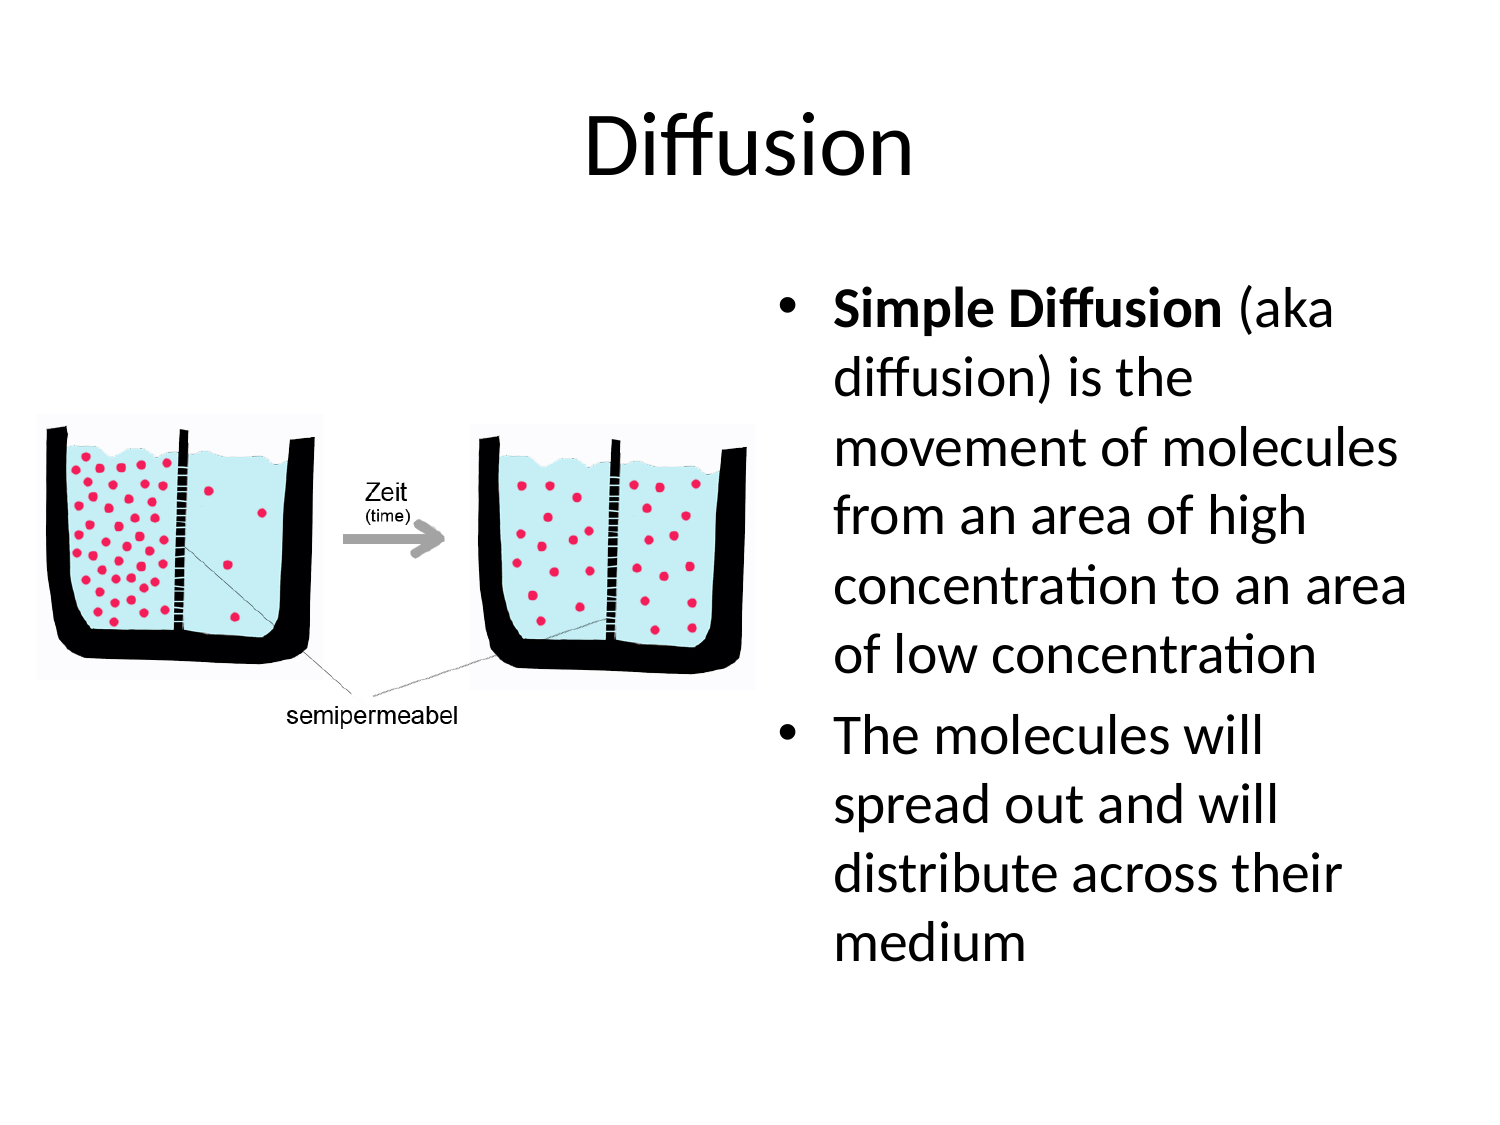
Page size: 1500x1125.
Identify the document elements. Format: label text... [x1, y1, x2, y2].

title Diffusion [75, 45, 1425, 233]
list Simple Diffusion (aka diffusion) is the movement of molecules from an area of high concentration to an area of low concentration The molecules will spread out and will distribute across their medium [762, 262, 1425, 1005]
picture [37, 413, 755, 738]
